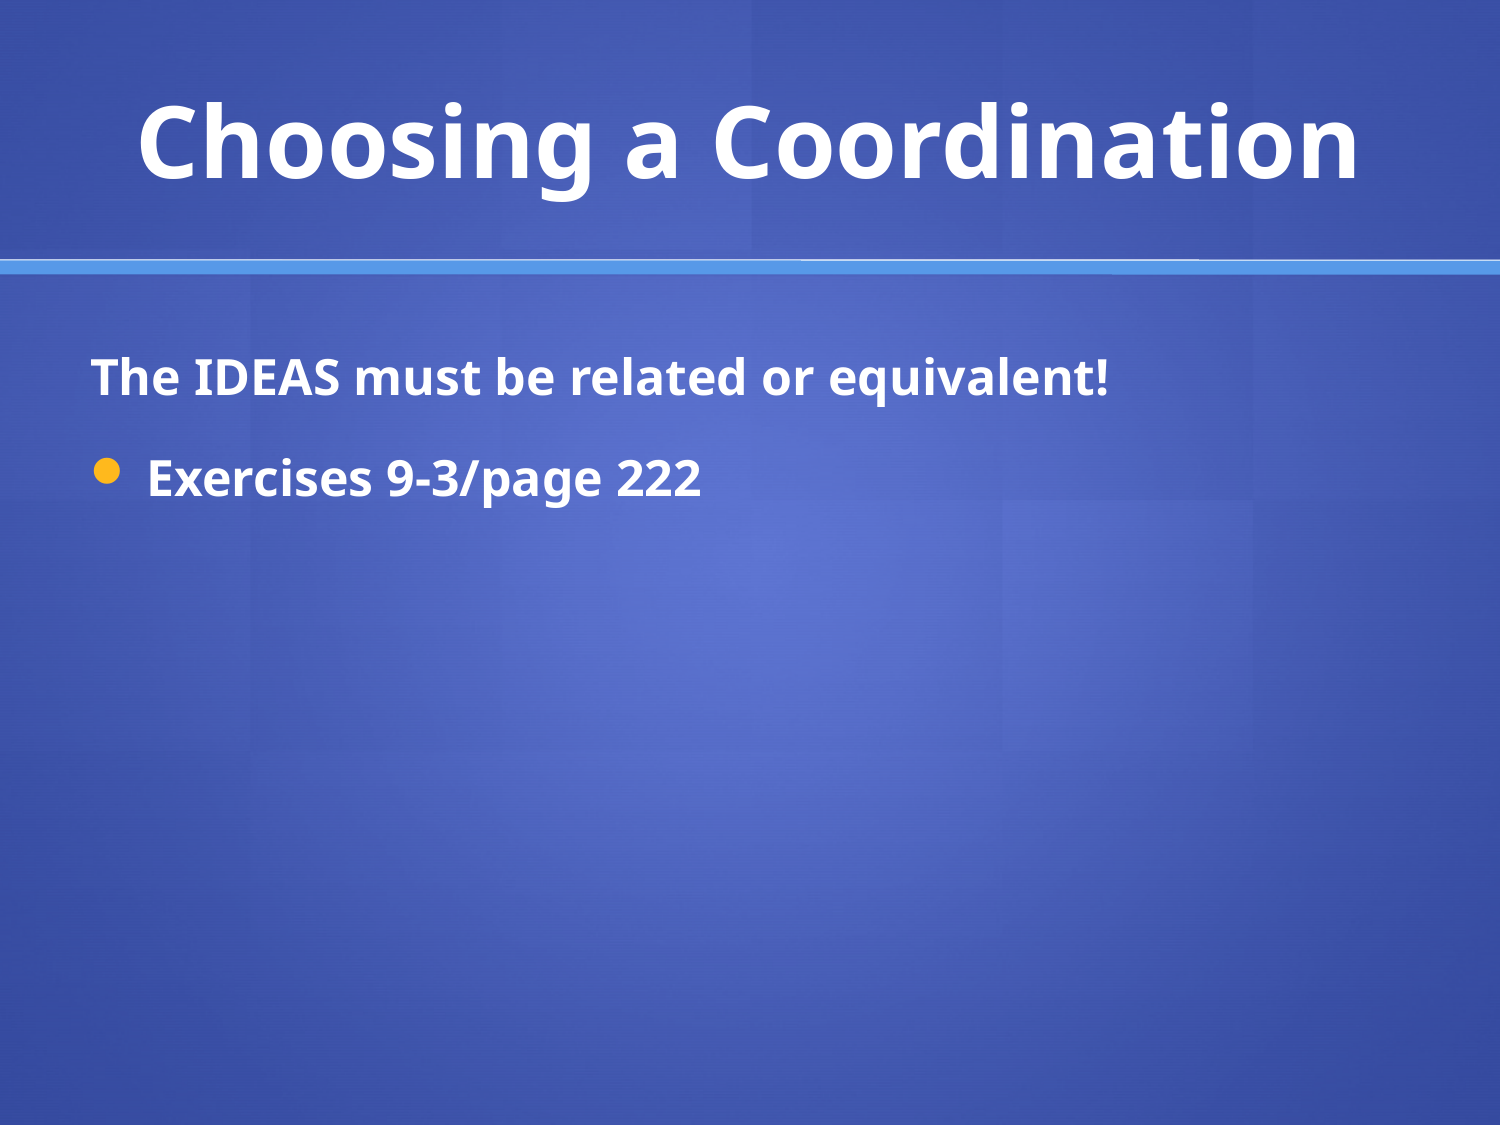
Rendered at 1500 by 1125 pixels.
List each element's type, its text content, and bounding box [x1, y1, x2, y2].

title Choosing a Coordination [75, 45, 1425, 233]
list The IDEAS must be related or equivalent! Exercises 9-3/page 222 [75, 337, 1425, 988]
